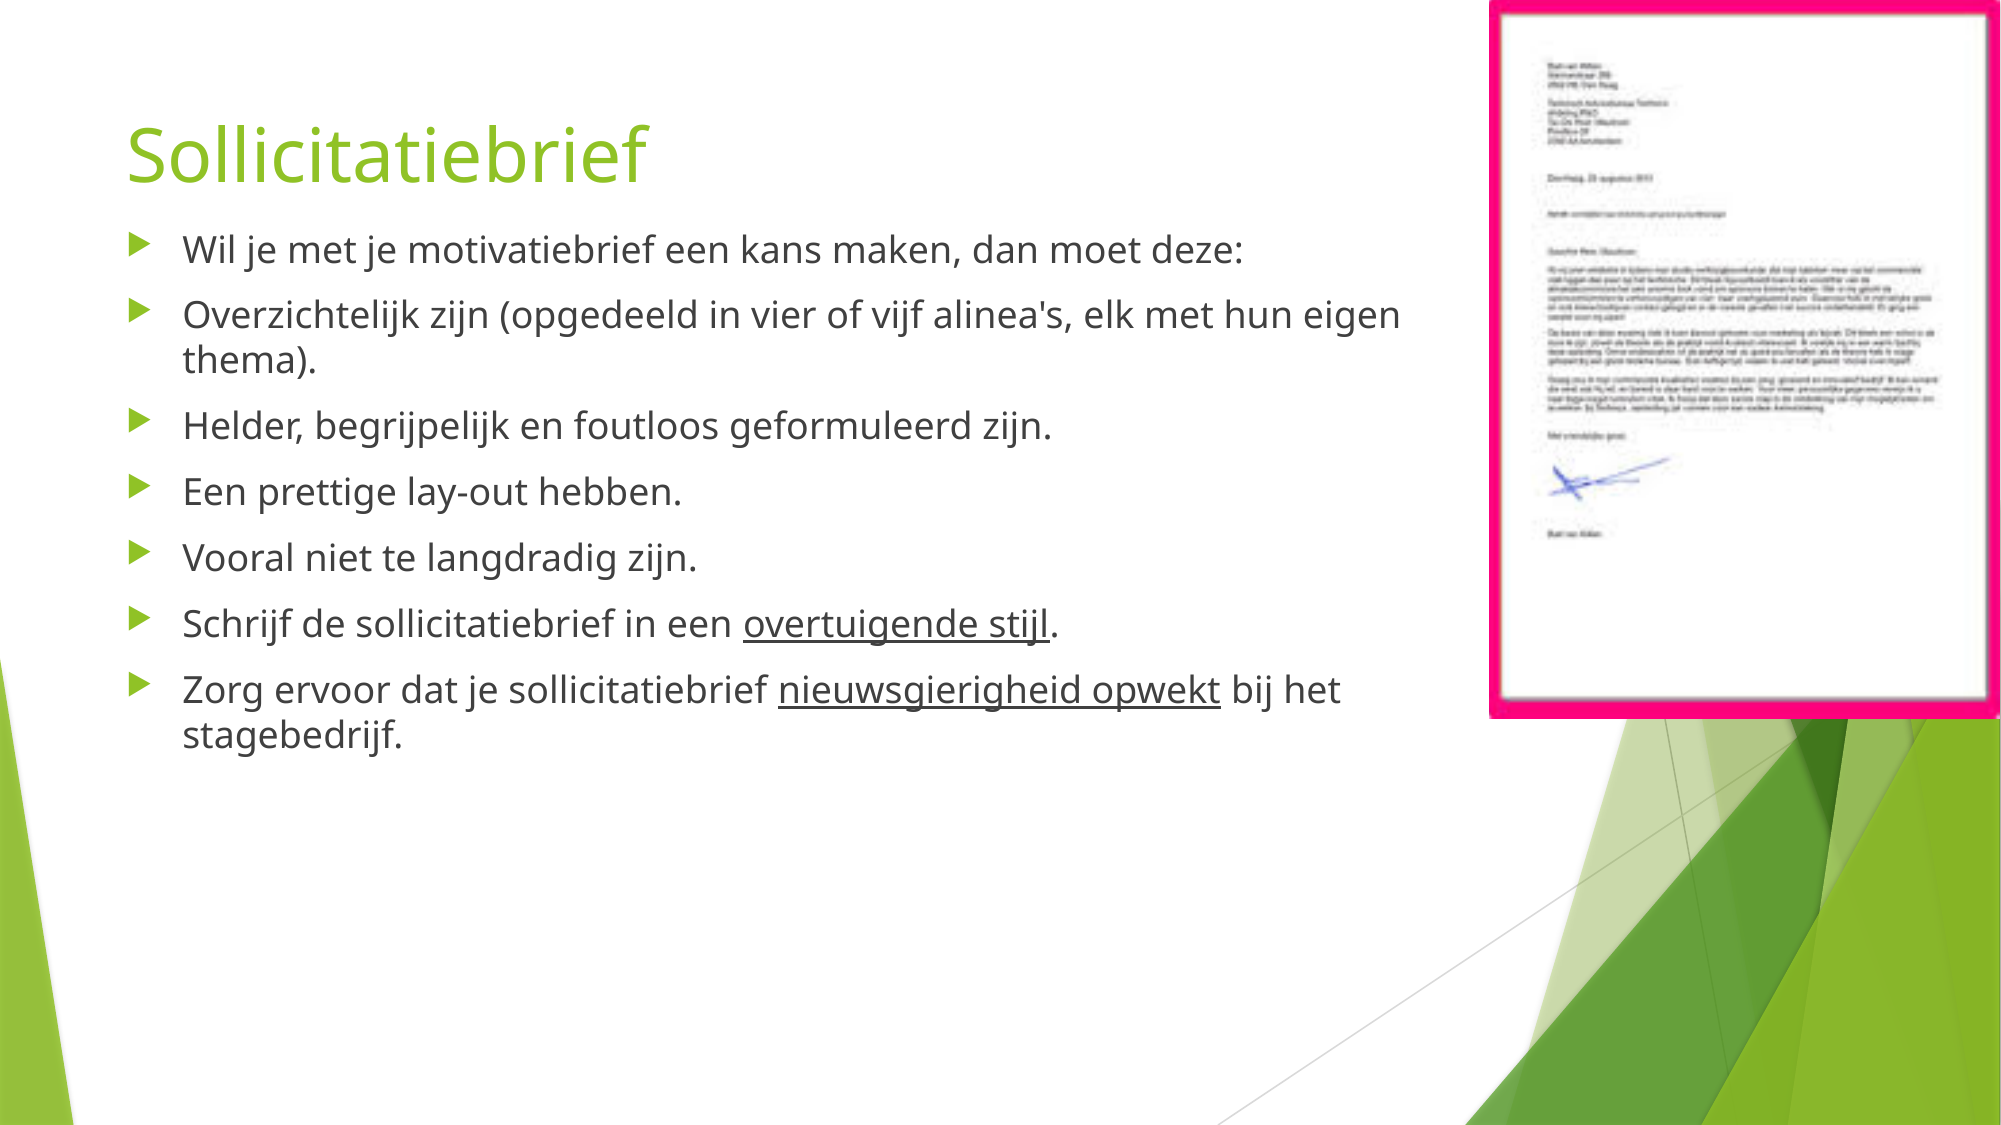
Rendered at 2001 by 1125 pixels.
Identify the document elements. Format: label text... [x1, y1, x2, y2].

picture [1488, 0, 2000, 720]
list Wil je met je motivatiebrief een kans maken, dan moet deze: Overzichtelijk zijn (opgedeeld in vier of vijf alinea's, elk met hun eigen thema). Helder, begrijpelijk en foutloos geformuleerd zijn. Een prettige lay-out hebben. Vooral niet te langdradig zijn. Schrijf de sollicitatiebrief in een overtuigende stijl. Zorg ervoor dat je sollicitatiebrief nieuwsgierigheid opwekt bij het stagebedrijf. [111, 218, 1522, 855]
title Sollicitatiebrief [111, 99, 1483, 218]
